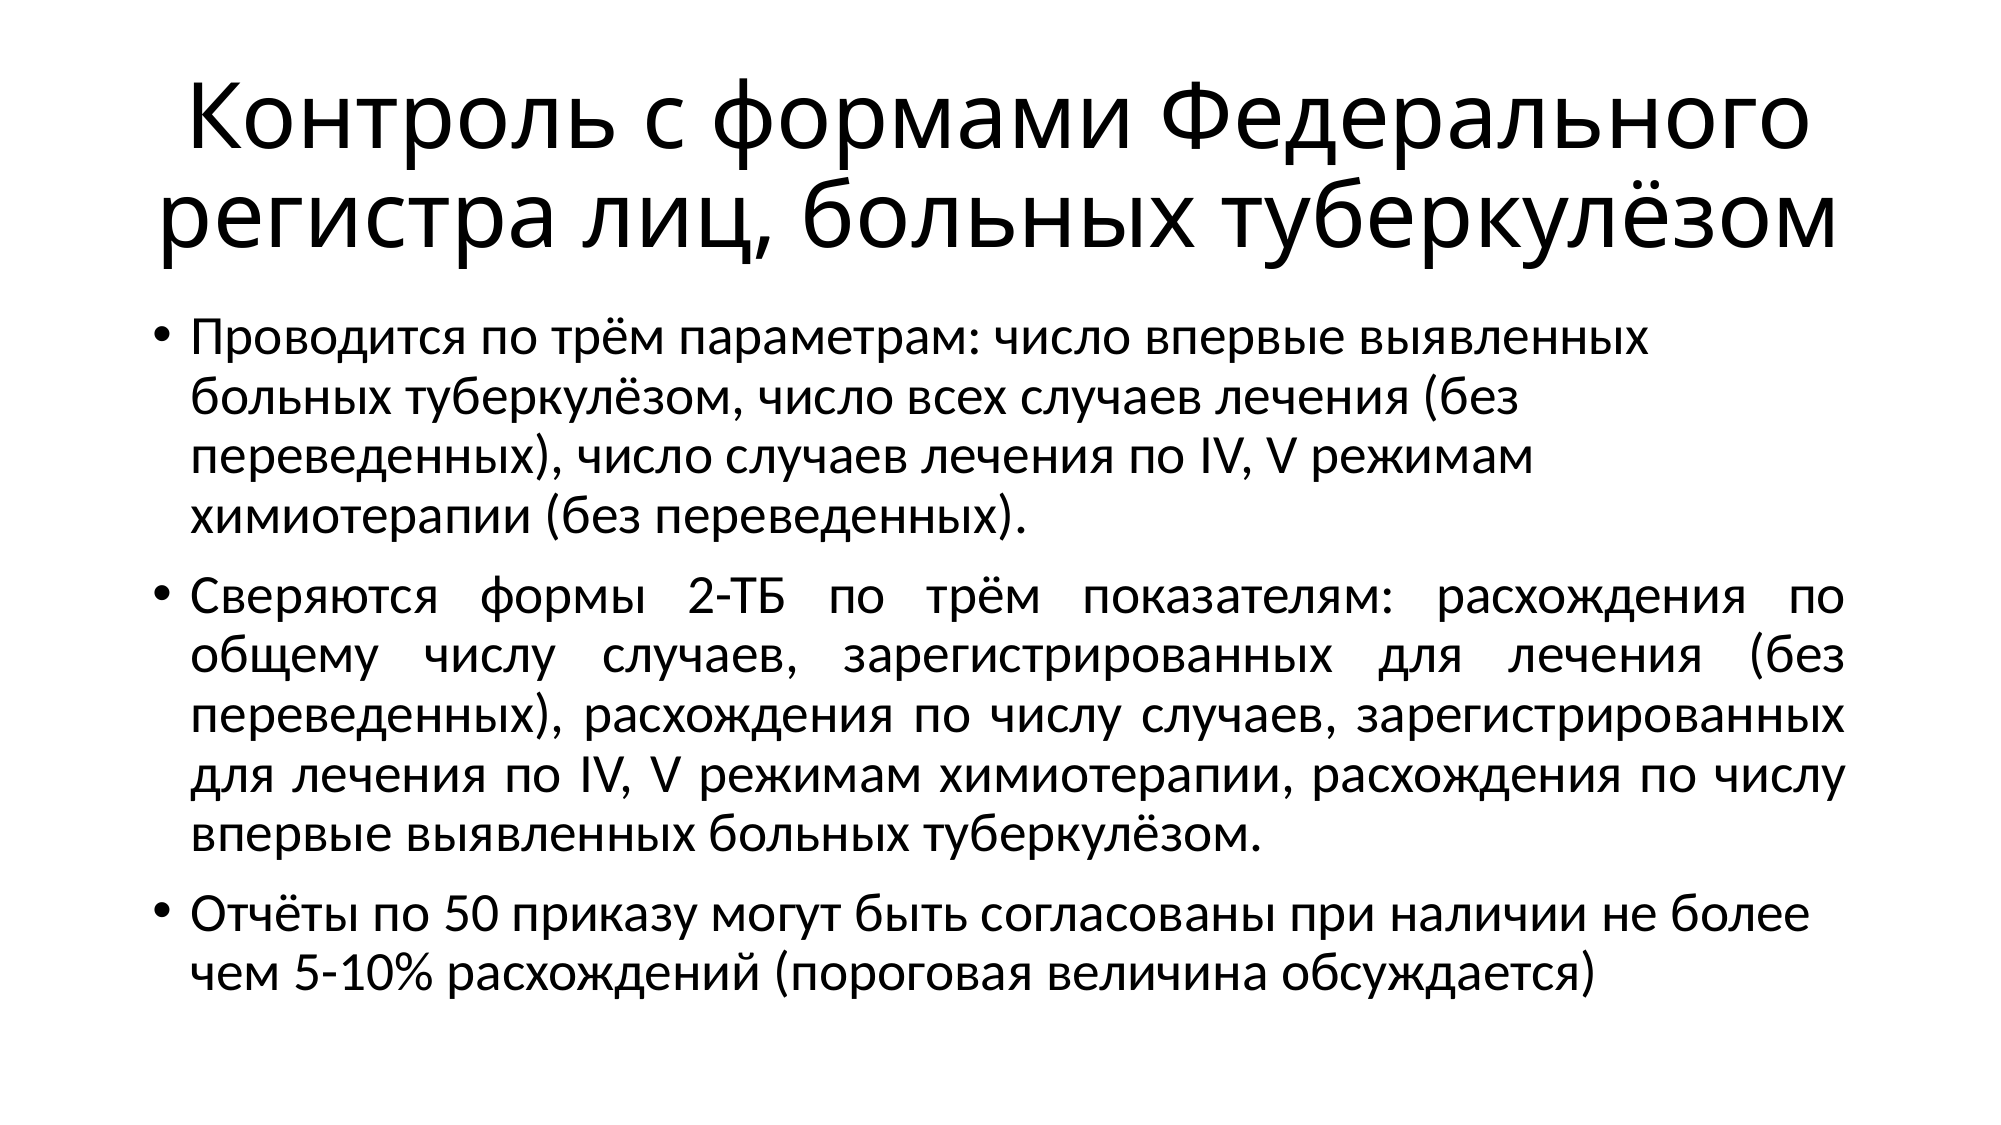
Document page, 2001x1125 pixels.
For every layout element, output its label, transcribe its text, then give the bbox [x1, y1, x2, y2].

title Контроль с формами Федерального регистра лиц, больных туберкулёзом [137, 59, 1863, 278]
list Проводится по трём параметрам: число впервые выявленных больных туберкулёзом, число всех случаев лечения (без переведенных), число случаев лечения по IV, V режимам химиотерапии (без переведенных). Сверяются формы 2-ТБ по трём показателям: расхождения по общему числу случаев, зарегистрированных для лечения (без переведенных), расхождения по числу случаев, зарегистрированных для лечения по IV, V режимам химиотерапии, расхождения по числу впервые выявленных больных туберкулёзом. Отчёты по 50 приказу могут быть согласованы при наличии не более чем 5-10% расхождений (пороговая величина обсуждается) [137, 299, 1863, 1014]
